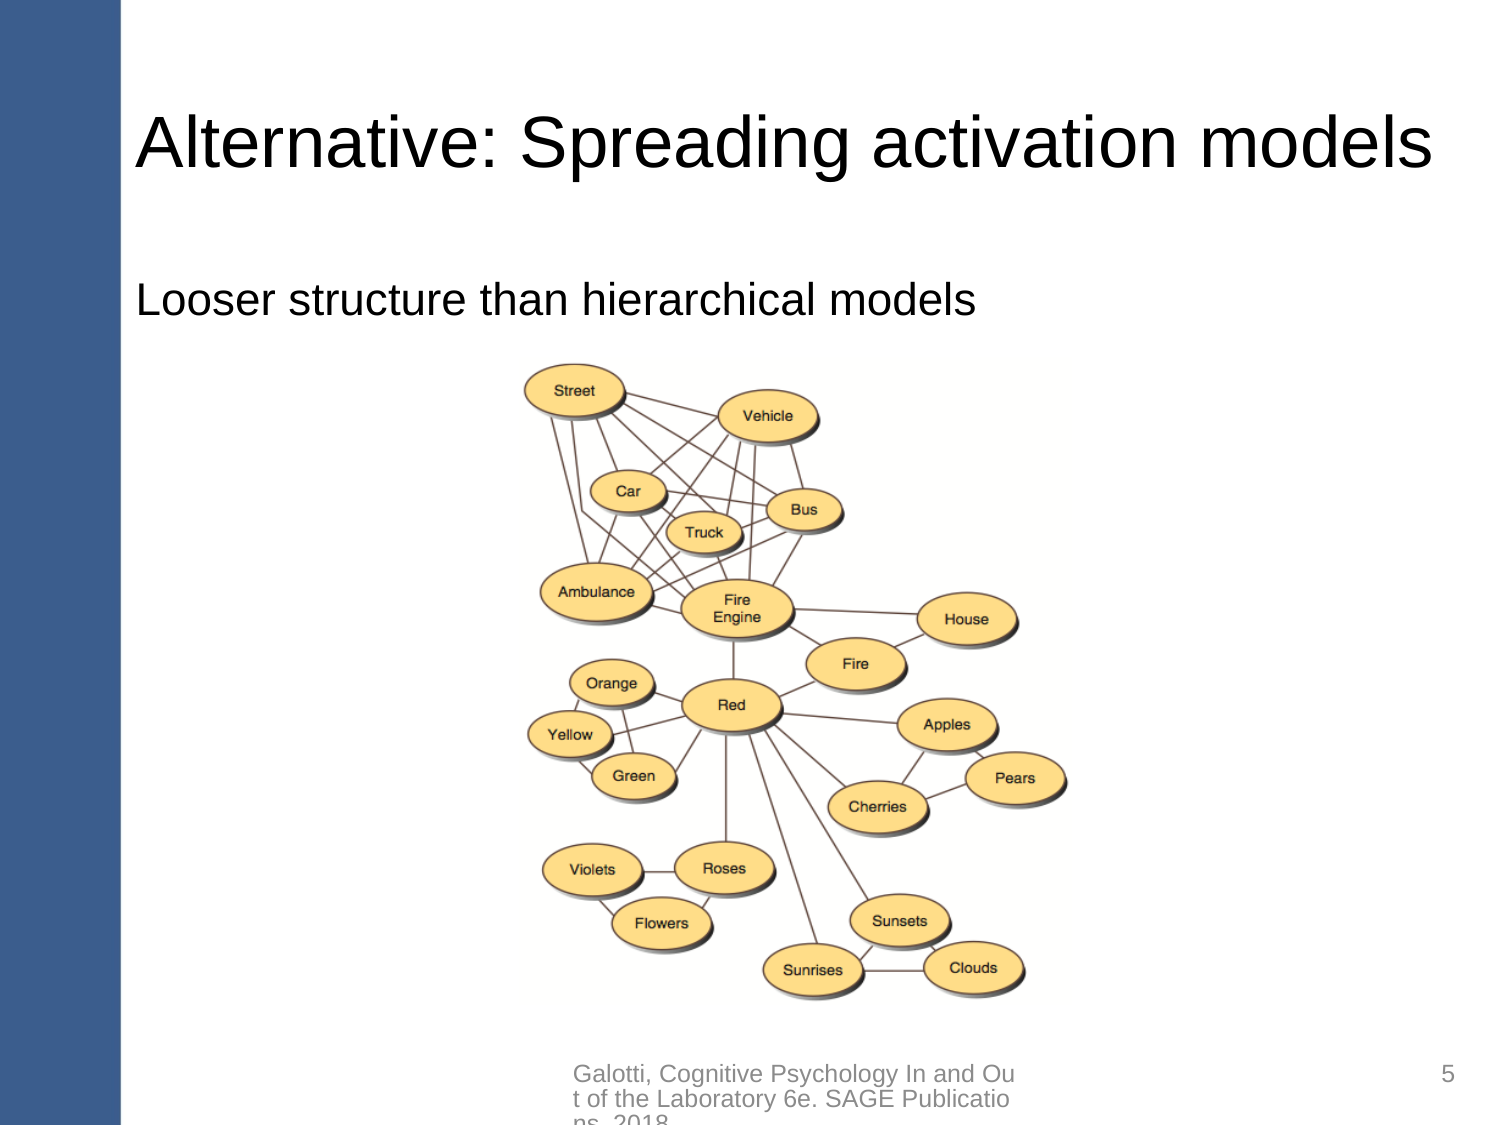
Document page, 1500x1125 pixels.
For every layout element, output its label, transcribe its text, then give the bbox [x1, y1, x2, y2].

footer Galotti, Cognitive Psychology In and Out of the Laboratory 6e. SAGE Publications, 2018. [558, 1042, 1033, 1103]
slide_number 5 [1120, 1042, 1471, 1103]
title Alternative: Spreading activation models [120, 45, 1471, 233]
picture [0, 0, 1500, 1125]
list Looser structure than hierarchical models [120, 262, 1471, 1005]
